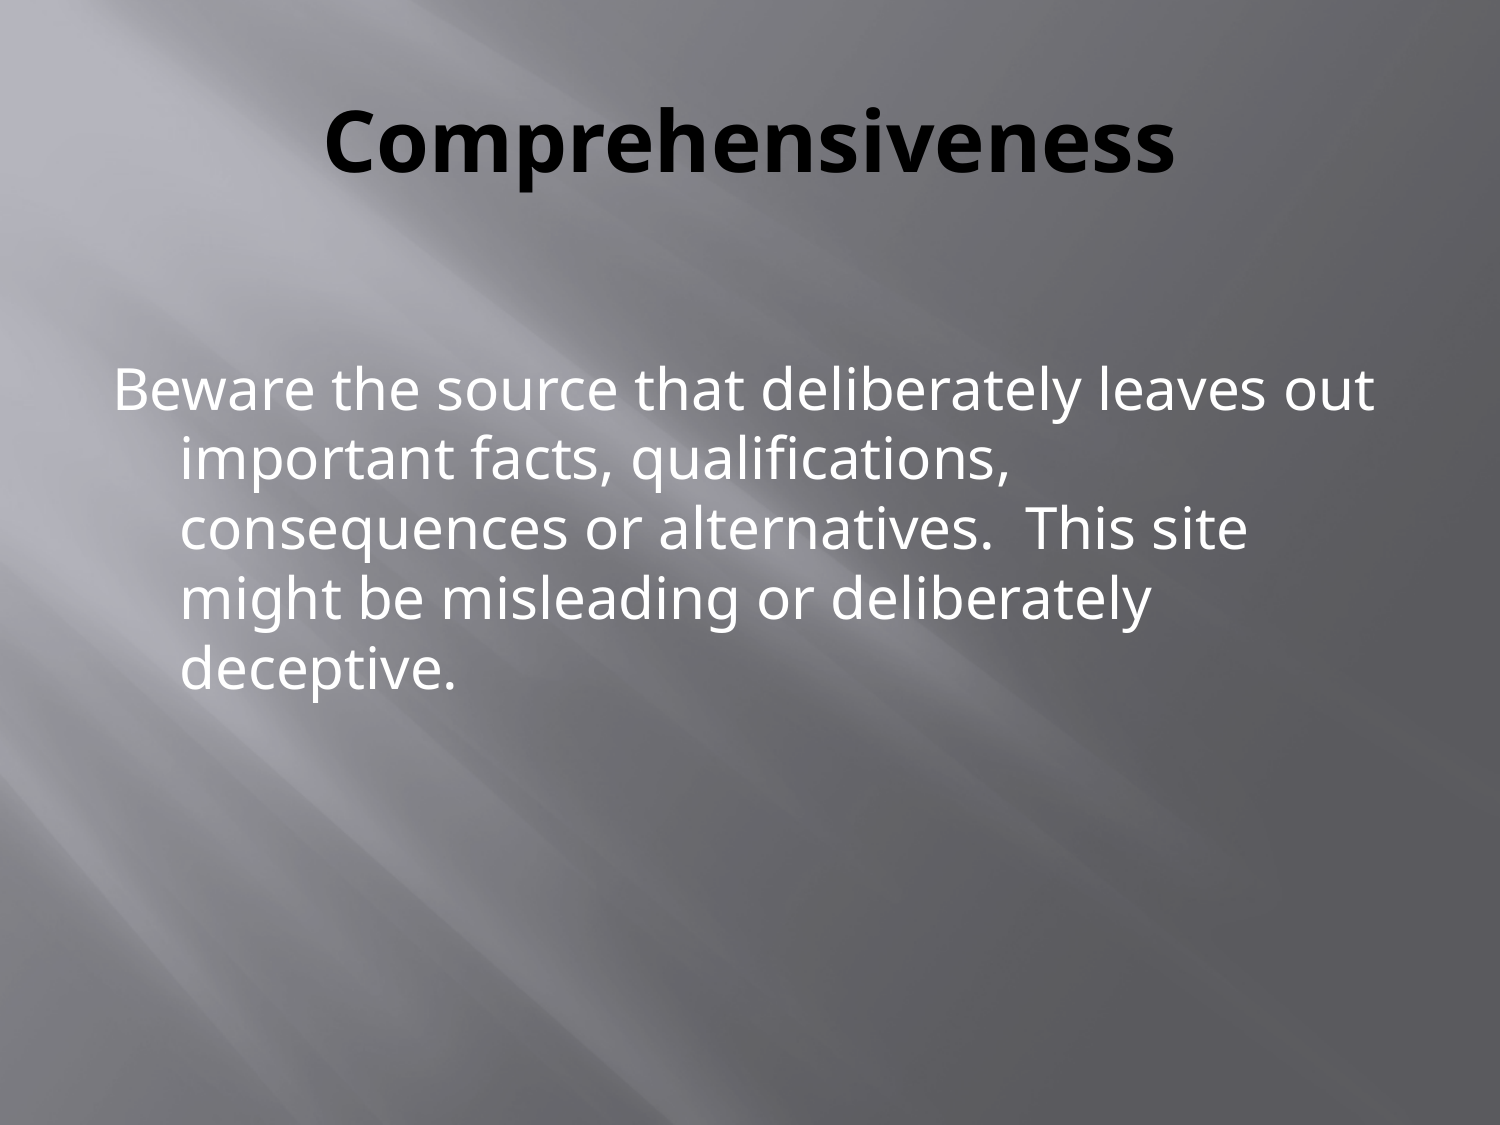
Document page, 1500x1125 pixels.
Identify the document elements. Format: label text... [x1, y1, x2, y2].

title Comprehensiveness [75, 45, 1425, 233]
list Beware the source that deliberately leaves out important facts, qualifications, consequences or alternatives. This site might be misleading or deliberately deceptive. [75, 262, 1425, 1035]
